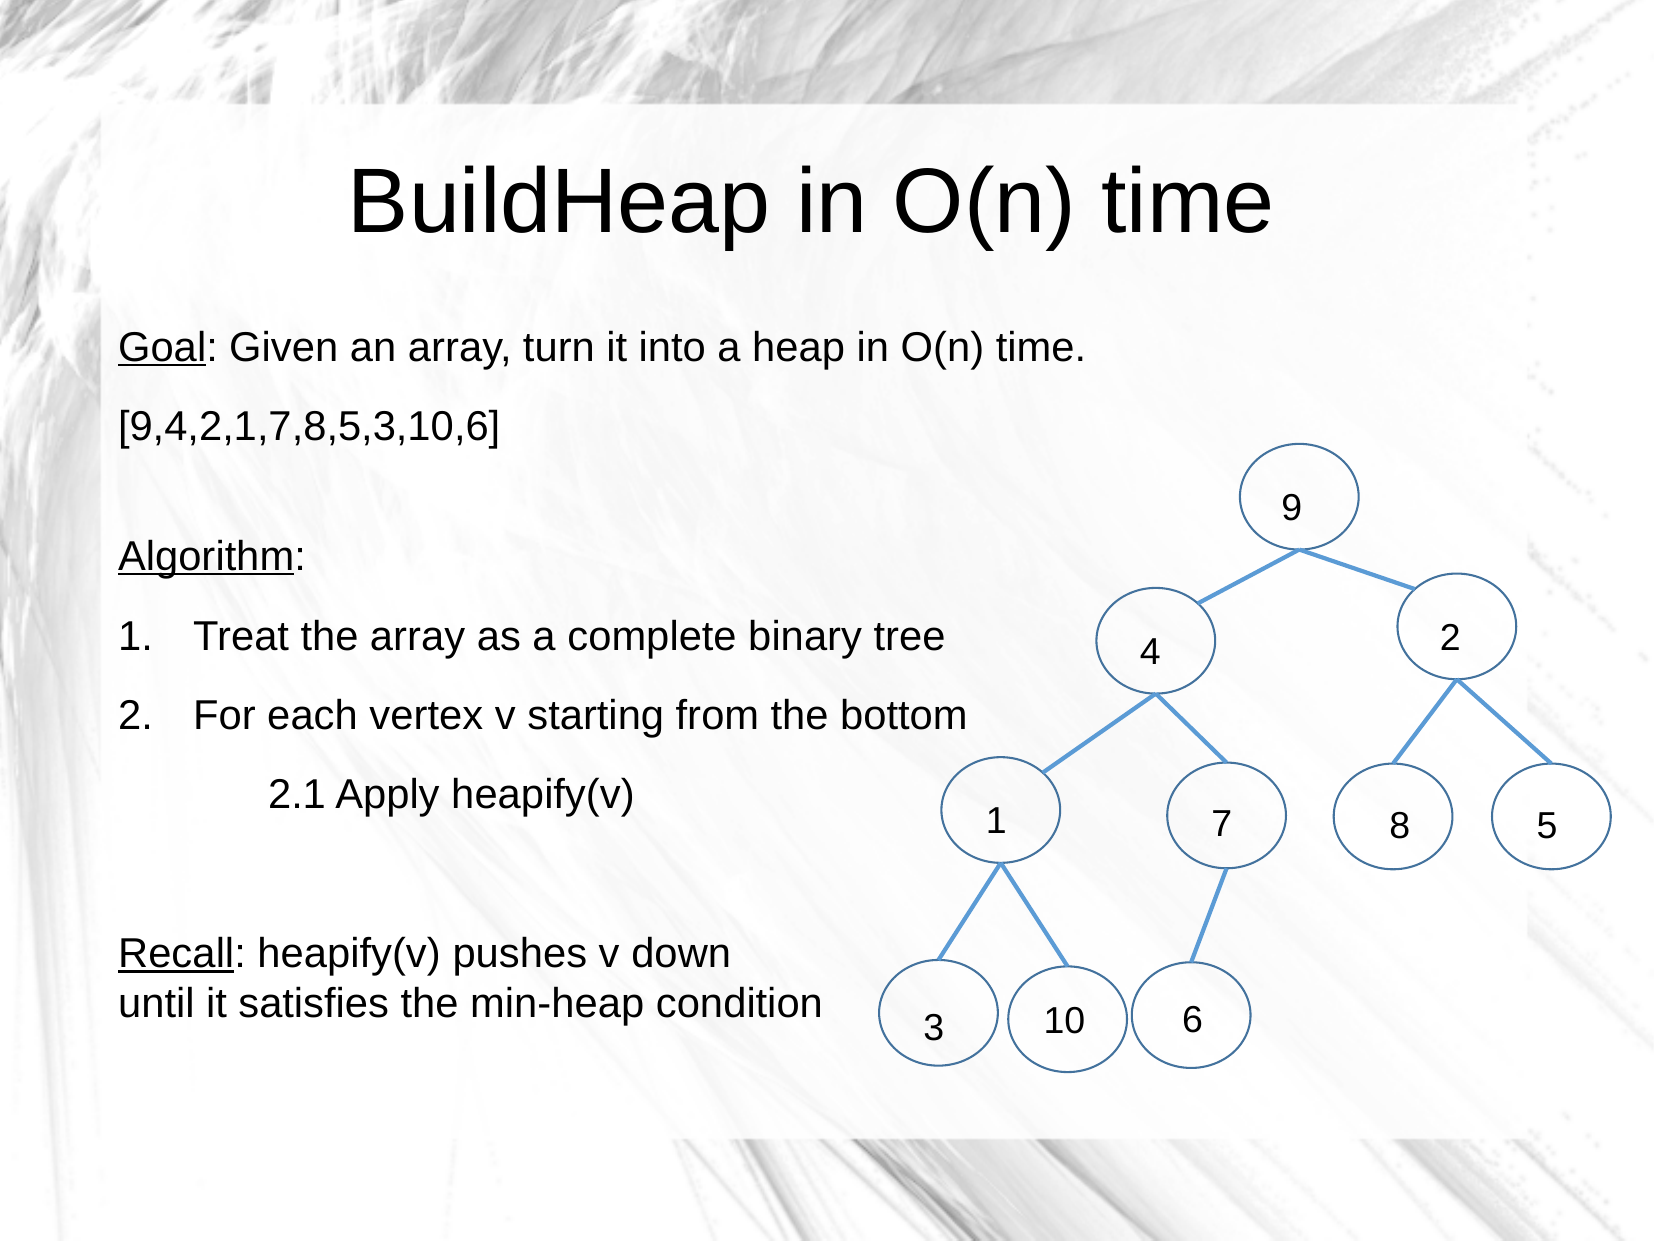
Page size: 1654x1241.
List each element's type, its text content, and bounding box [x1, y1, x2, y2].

picture [0, 0, 1654, 1241]
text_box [879, 443, 1617, 1073]
title BuildHeap in O(n) time [118, 112, 1506, 281]
list Goal: Given an array, turn it into a heap in O(n) time. [9,4,2,1,7,8,5,3,10,6] Algorithm: Treat the array as a complete binary tree For each vertex v starting from the bottom 2.1 Apply heapify(v) Recall: heapify(v) pushes v down until it satisfies the min-heap condition [118, 319, 1571, 1102]
